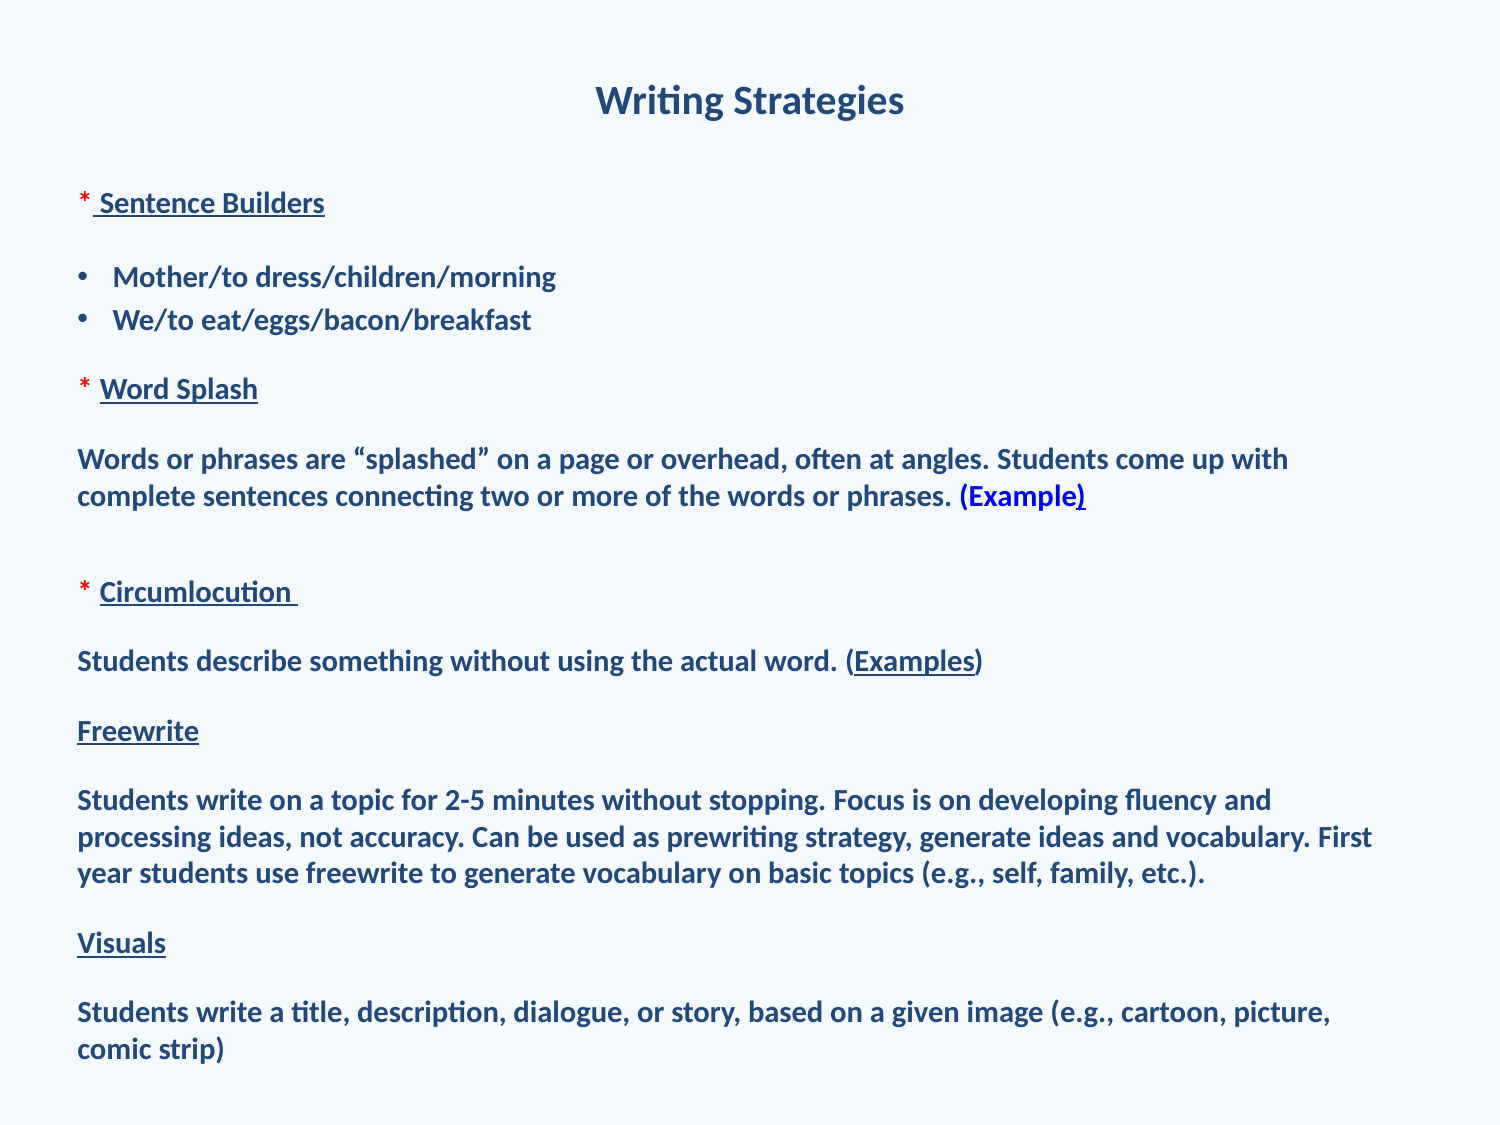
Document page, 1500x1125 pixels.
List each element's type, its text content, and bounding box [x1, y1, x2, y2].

list * Sentence Builders Mother/to dress/children/morning We/to eat/eggs/bacon/breakfast * Word Splash Words or phrases are “splashed” on a page or overhead, often at angles. Students come up with complete sentences connecting two or more of the words or phrases. (Example) * Circumlocution Students describe something without using the actual word. (Examples) Freewrite Students write on a topic for 2-5 minutes without stopping. Focus is on developing fluency and processing ideas, not accuracy. Can be used as prewriting strategy, generate ideas and vocabulary. First year students use freewrite to generate vocabulary on basic topics (e.g., self, family, etc.). Visuals Students write a title, description, dialogue, or story, based on a given image (e.g., cartoon, picture, comic strip) [62, 174, 1413, 1088]
title Writing Strategies [75, 45, 1425, 150]
